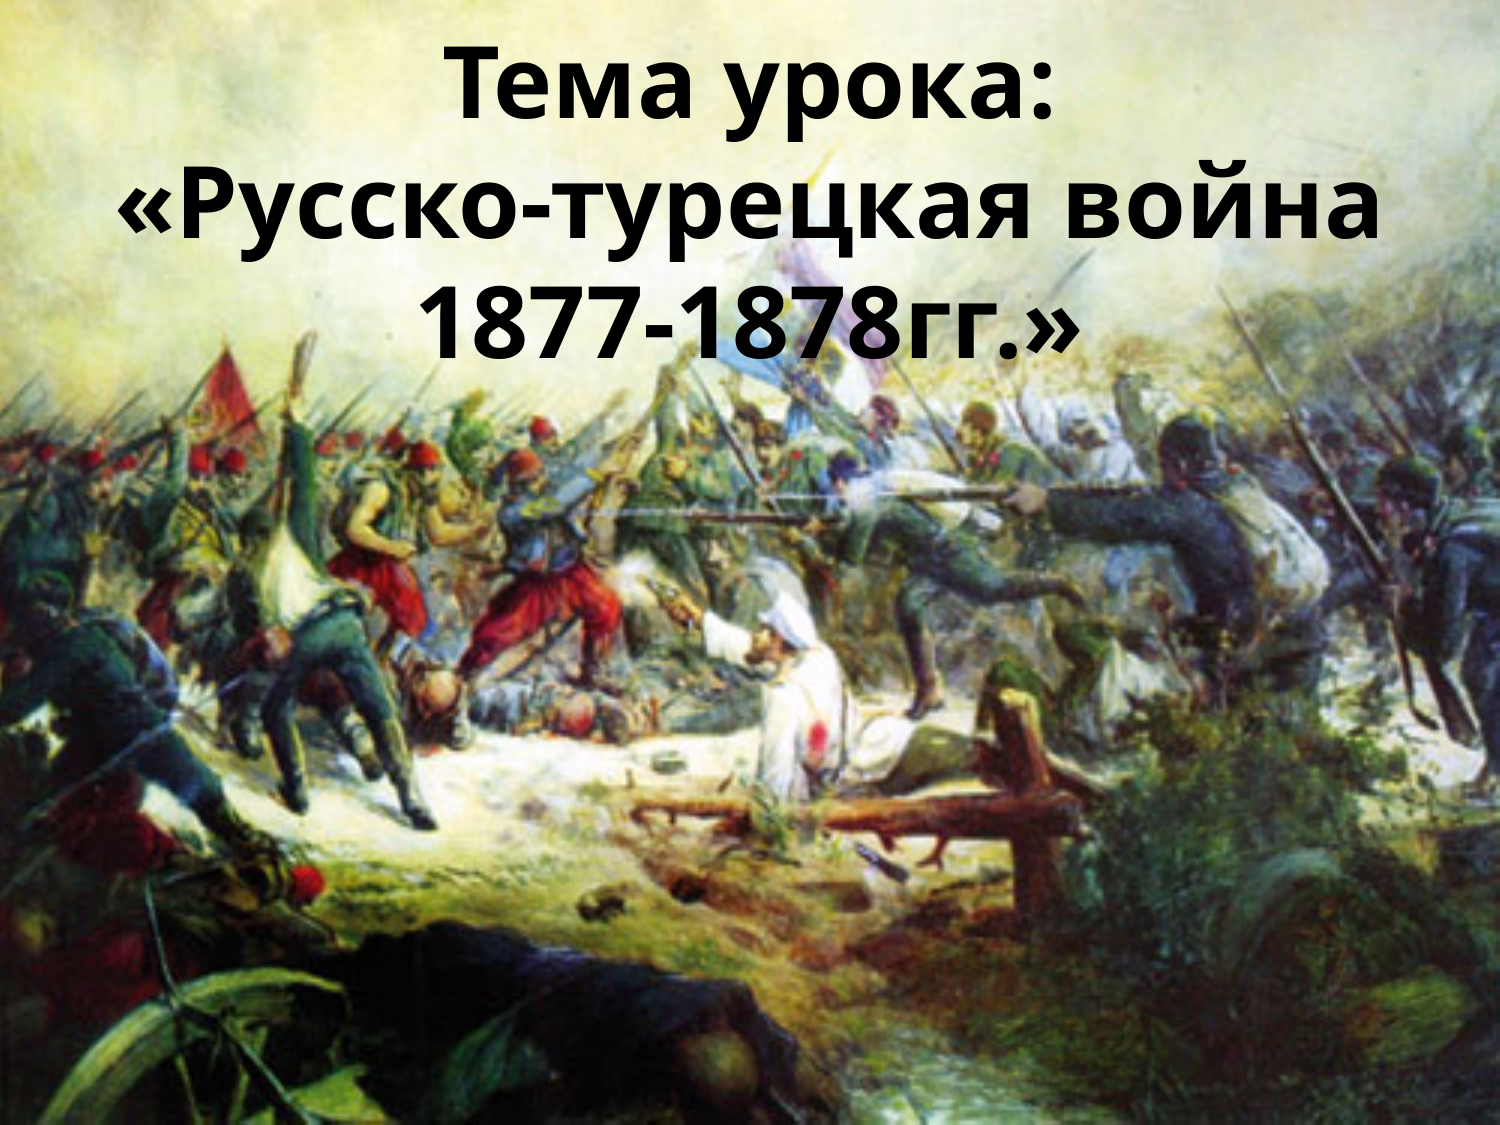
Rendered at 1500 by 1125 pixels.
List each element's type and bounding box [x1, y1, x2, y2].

list [0, 0, 1500, 1125]
